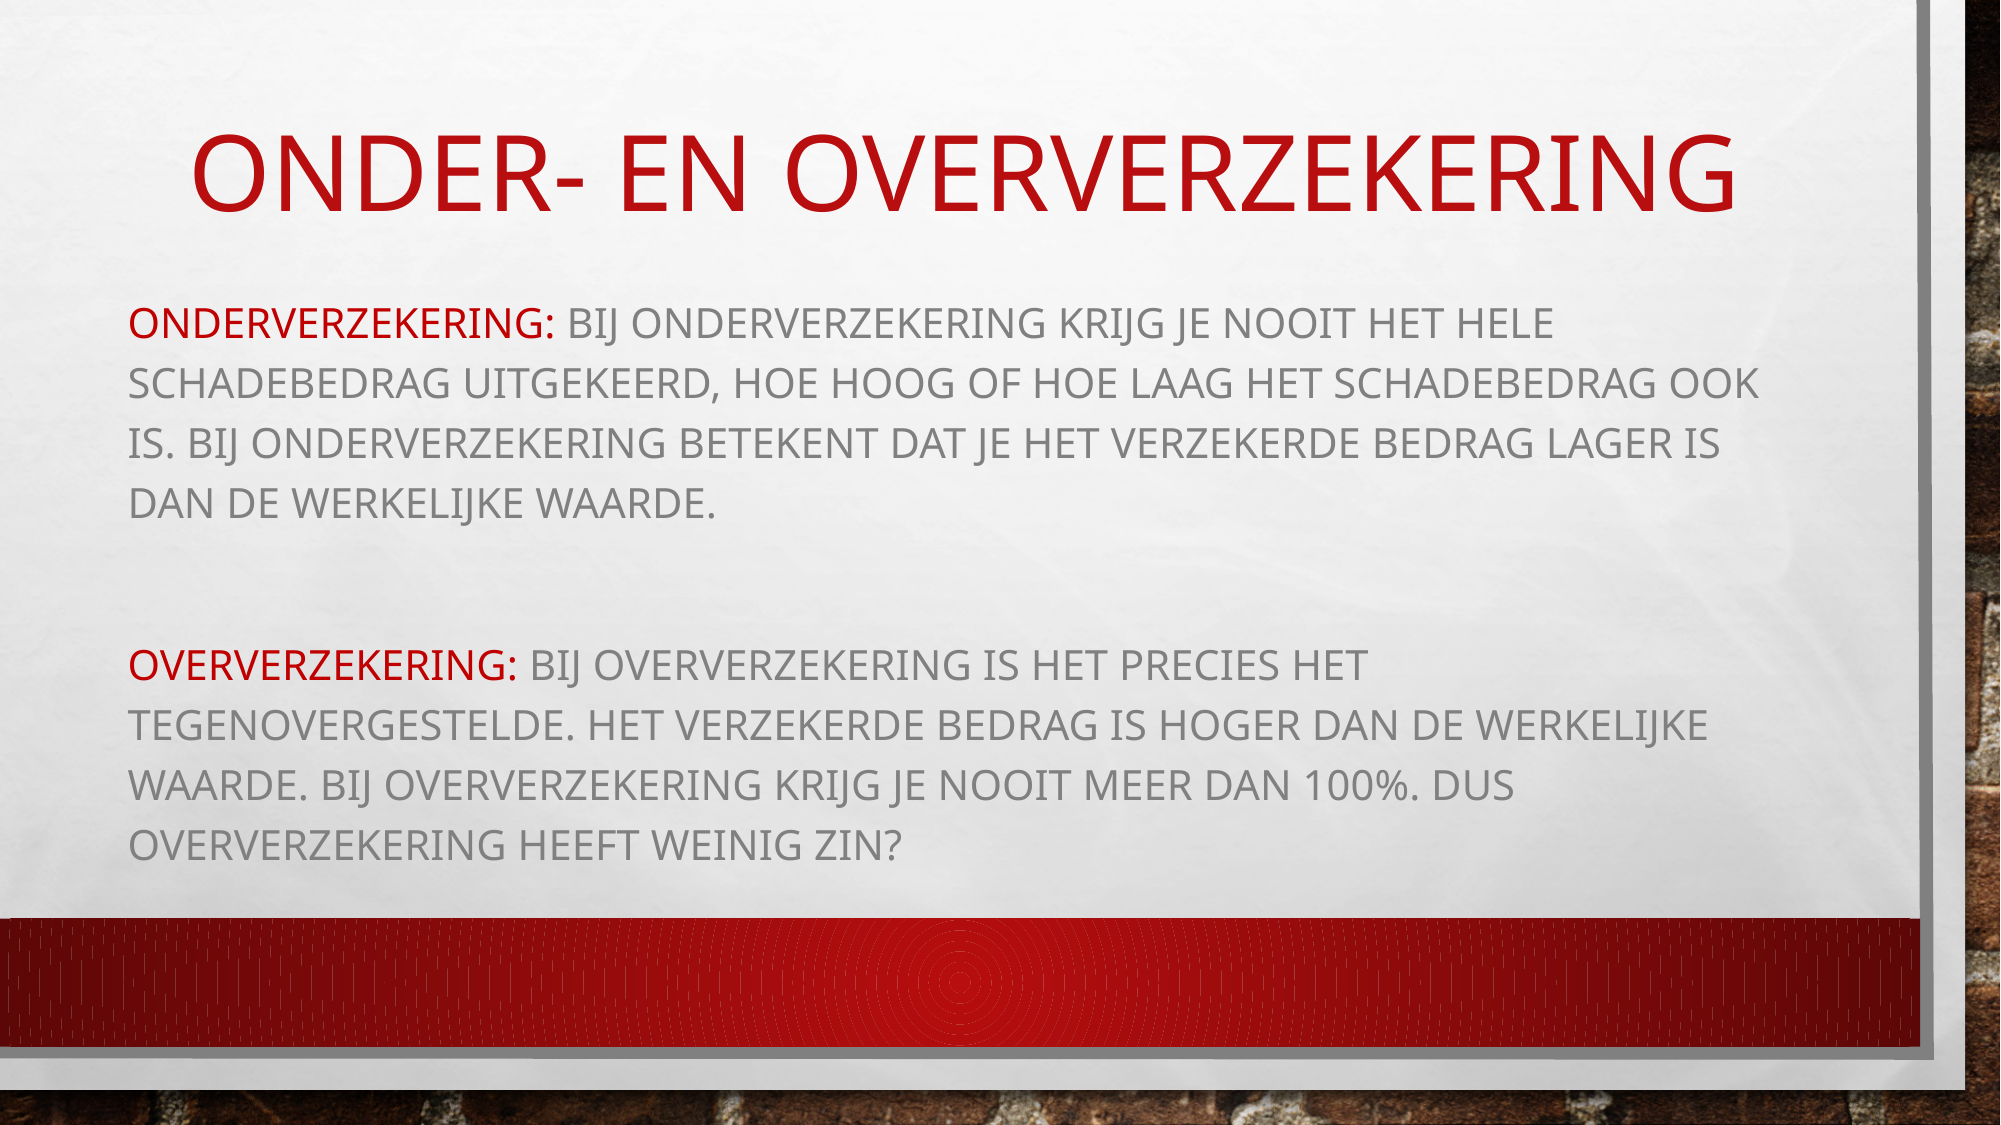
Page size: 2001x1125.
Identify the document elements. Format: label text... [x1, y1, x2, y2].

list Onderverzekering: Bij onderverzekering krijg je nooit het hele schadebedrag uitgekeerd, hoe hoog of hoe laag het schadebedrag ook is. Bij onderverzekering betekent dat je het verzekerde bedrag lager is dan de werkelijke waarde. Oververzekering: Bij oververzekering is het precies het tegenovergestelde. Het verzekerde bedrag is hoger dan de werkelijke waarde. Bij oververzekering krijg je nooit meer dan 100%. Dus oververzekering heeft weinig zin? [112, 279, 1818, 883]
picture [0, 0, 2000, 1125]
title Onder- en oververzekering [112, 112, 1818, 243]
